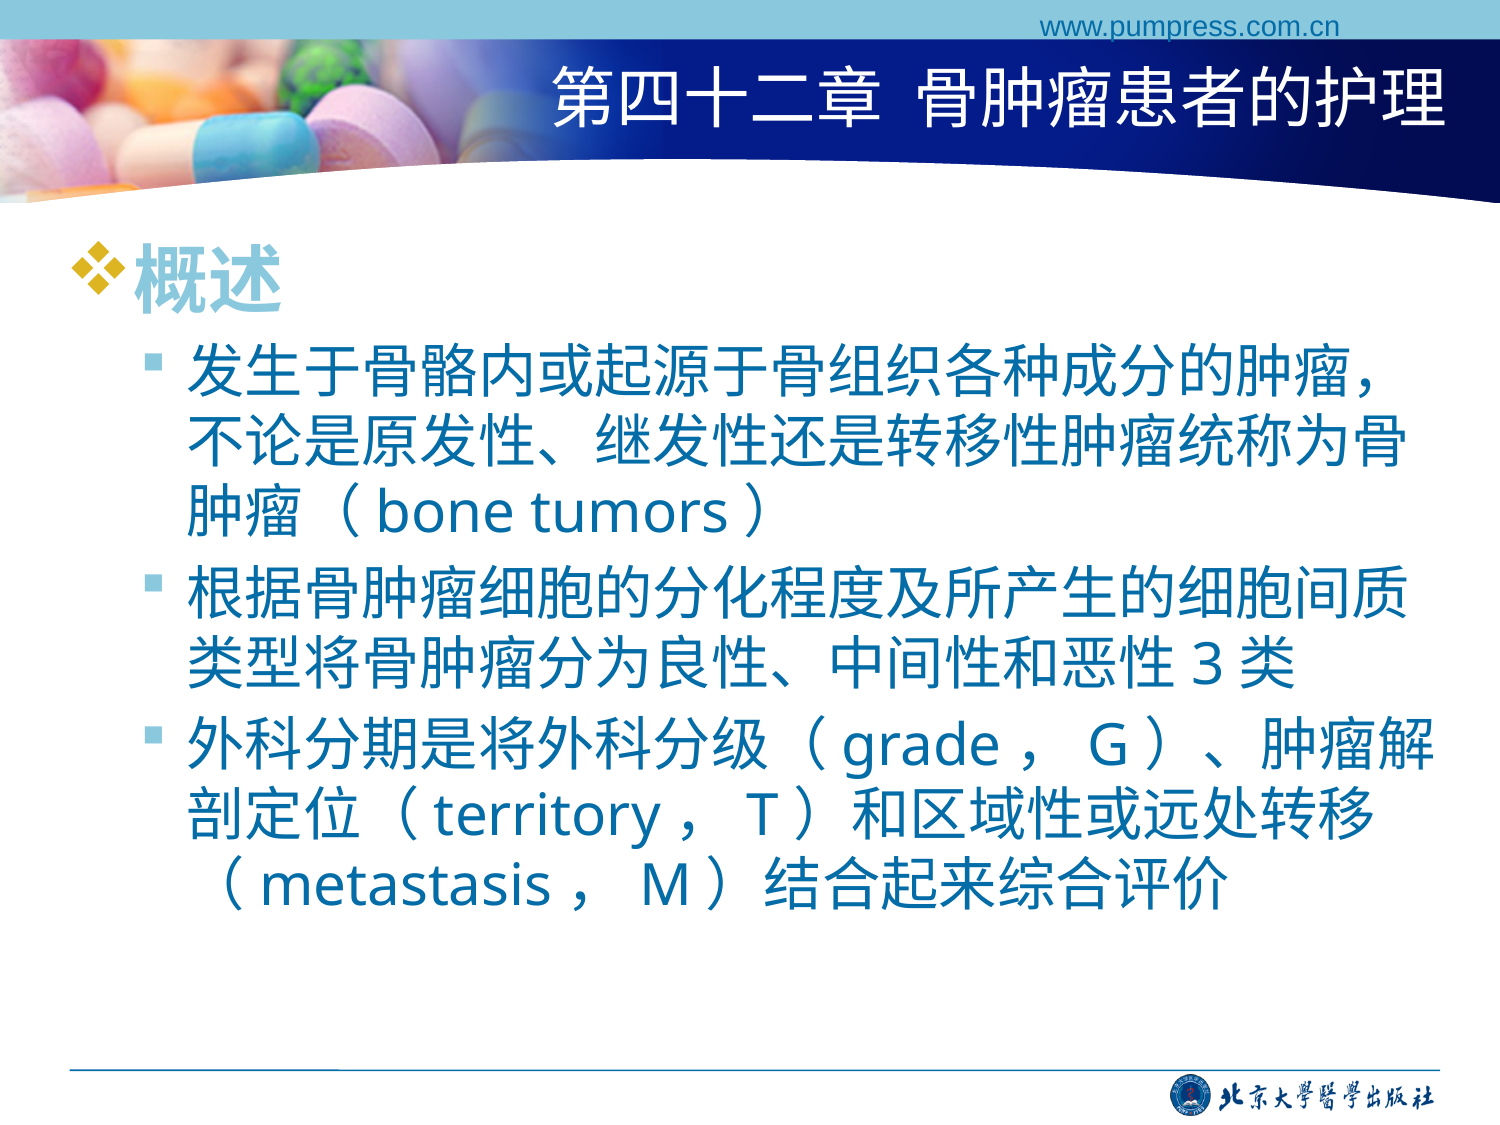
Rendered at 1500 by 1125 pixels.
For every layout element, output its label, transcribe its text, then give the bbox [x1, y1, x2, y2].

title 第四十二章 骨肿瘤患者的护理 [137, 49, 1463, 143]
picture [1170, 1074, 1436, 1118]
slide_number www.pumpress.com.cn [1025, 0, 1463, 38]
list 概述 发生于骨骼内或起源于骨组织各种成分的肿瘤，不论是原发性、继发性还是转移性肿瘤统称为骨肿瘤（bone tumors） 根据骨肿瘤细胞的分化程度及所产生的细胞间质类型将骨肿瘤分为良性、中间性和恶性3类 外科分期是将外科分级（grade，G）、肿瘤解剖定位（territory，T）和区域性或远处转移（metastasis，M）结合起来综合评价 [49, 224, 1463, 1026]
picture [0, 40, 1500, 203]
